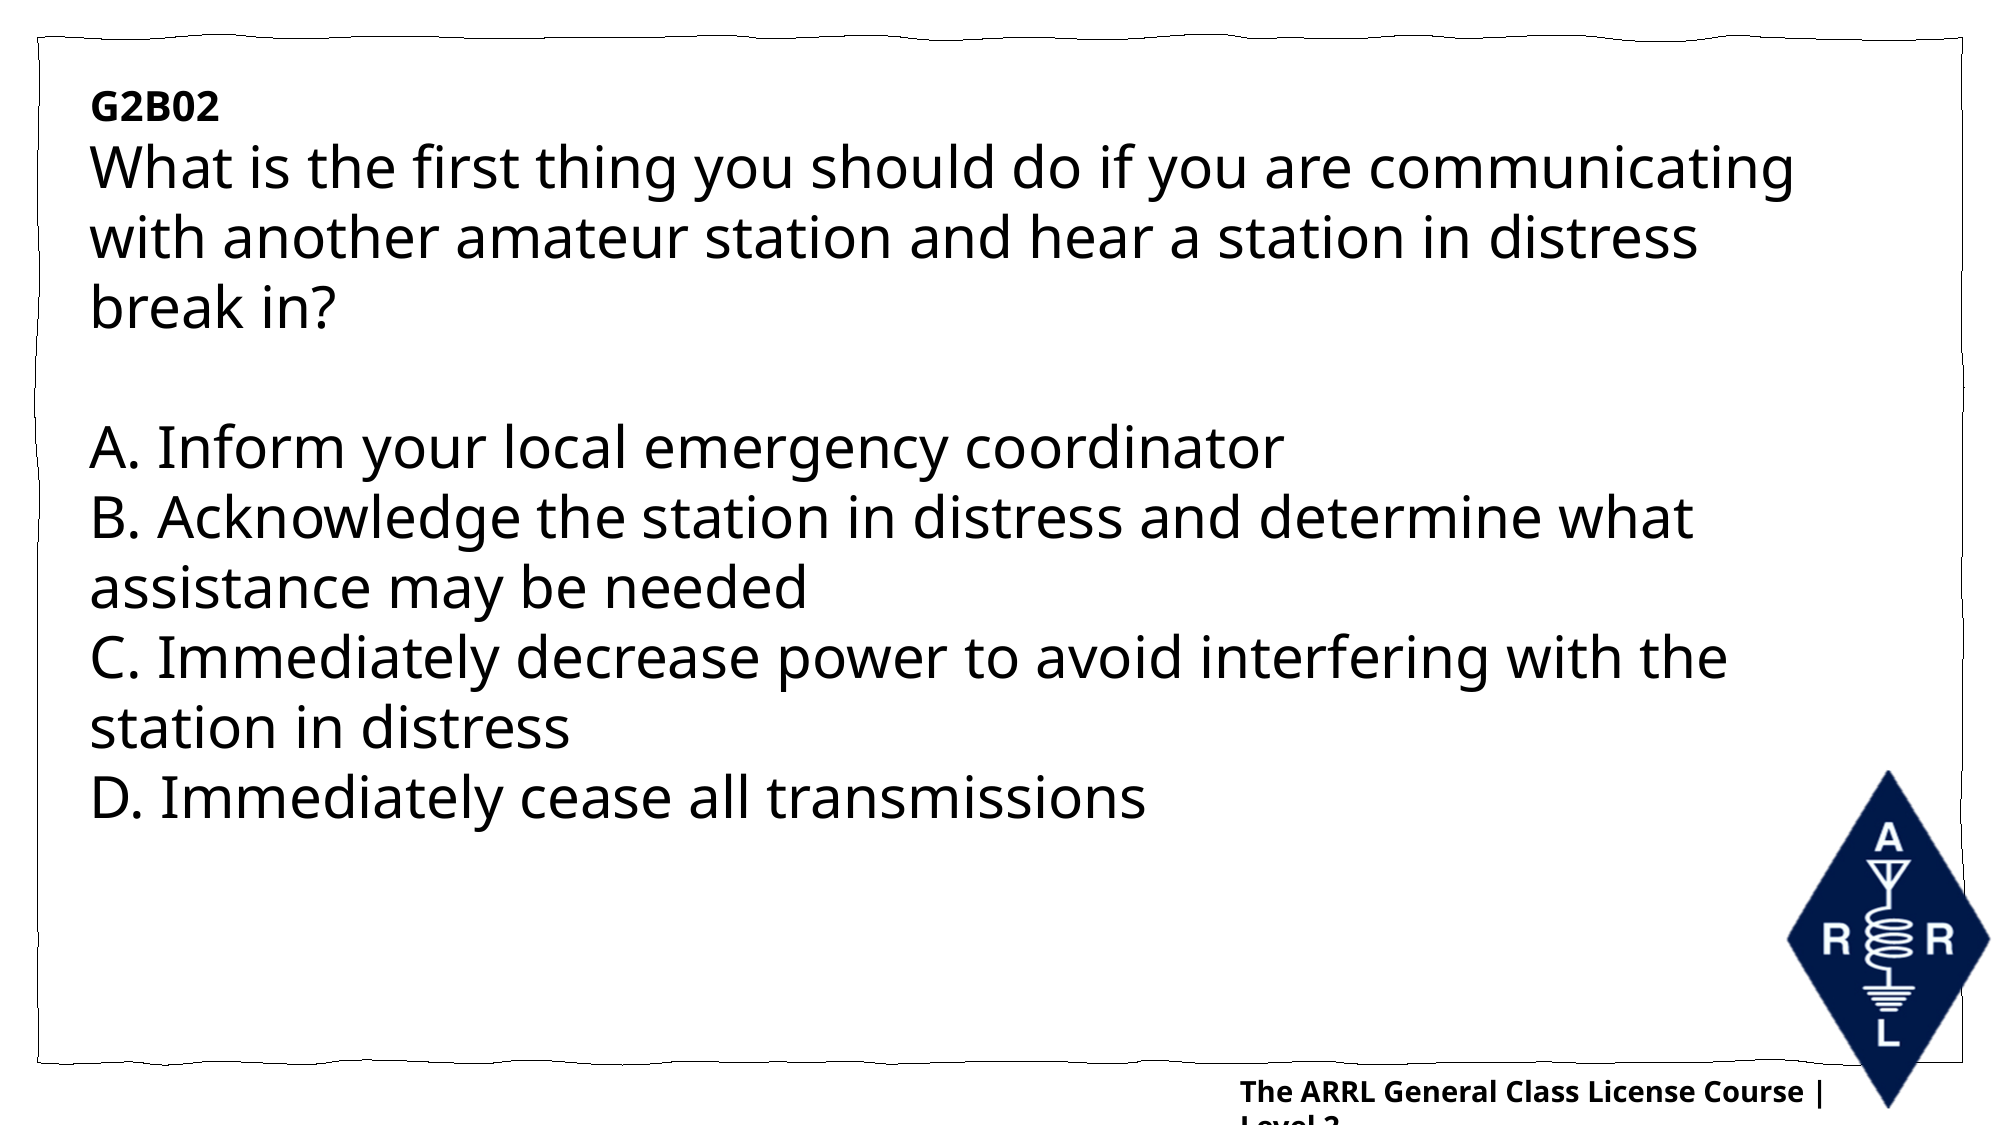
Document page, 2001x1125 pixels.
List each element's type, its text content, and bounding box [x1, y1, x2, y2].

picture [1773, 752, 1999, 1125]
text_box G2B02 What is the first thing you should do if you are communicating with another amateur station and hear a station in distress break in? A. Inform your local emergency coordinator B. Acknowledge the station in distress and determine what assistance may be needed C. Immediately decrease power to avoid interfering with the station in distress D. Immediately cease all transmissions [75, 72, 1850, 838]
